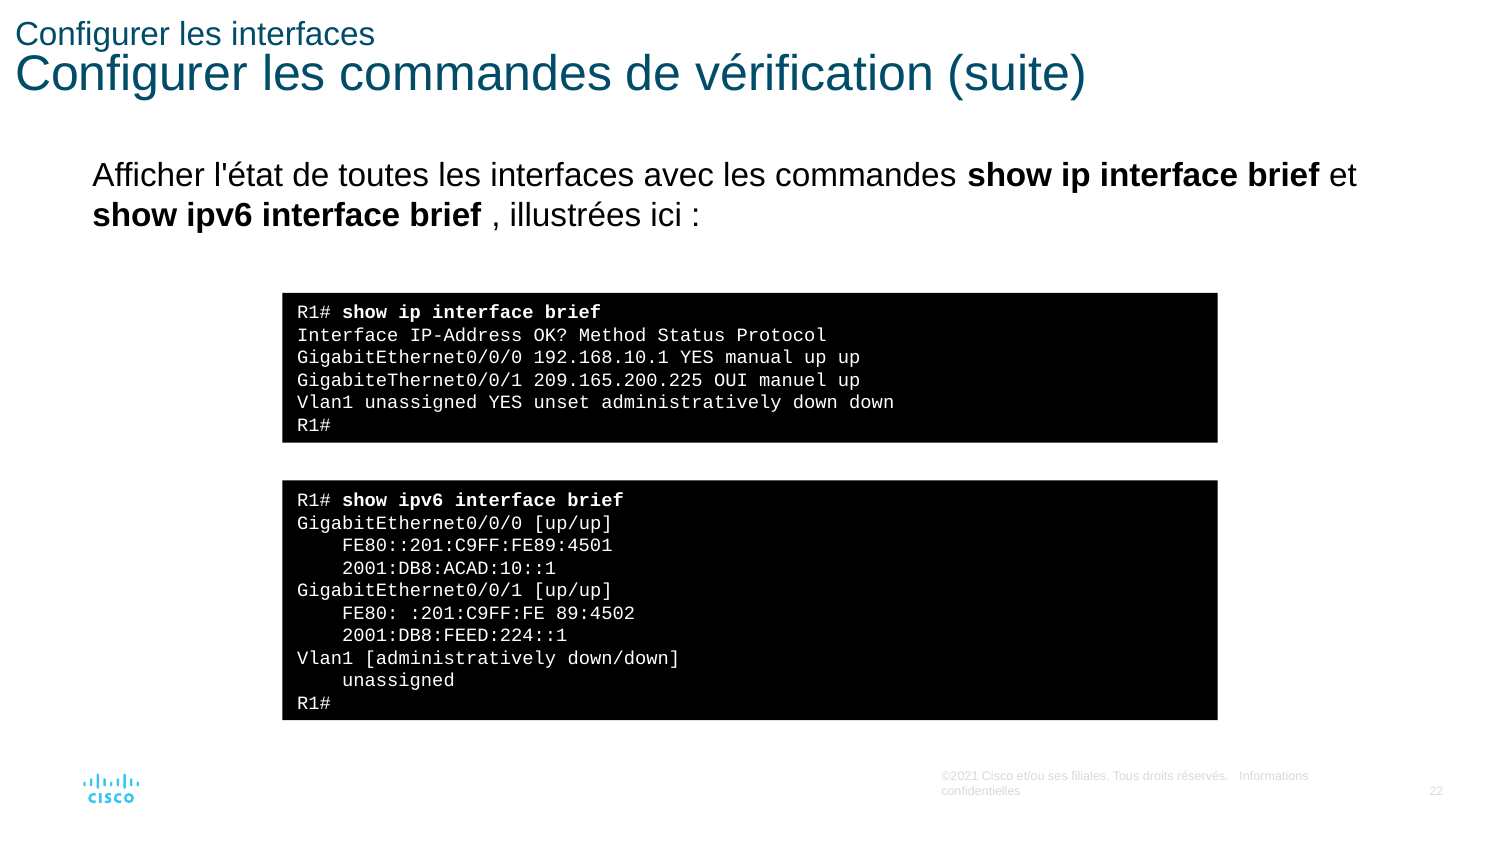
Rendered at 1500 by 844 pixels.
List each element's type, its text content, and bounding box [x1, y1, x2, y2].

text_box R1# show ipv6 interface brief GigabitEthernet0/0/0 [up/up] FE80::201:C9FF:FE89:4501 2001:DB8:ACAD:10::1 GigabitEthernet0/0/1 [up/up] FE80: :201:C9FF:FE 89:4502 2001:DB8:FEED:224::1 Vlan1 [administratively down/down] unassigned R1# [282, 480, 1218, 721]
title Configurer les interfaces Configurer les commandes de vérification (suite) [0, 0, 1369, 121]
text_box Afficher l'état de toutes les interfaces avec les commandes show ip interface brief et show ipv6 interface brief , illustrées ici : [77, 146, 1406, 241]
text_box R1# show ip interface brief Interface IP-Address OK? Method Status Protocol GigabitEthernet0/0/0 192.168.10.1 YES manual up up GigabiteThernet0/0/1 209.165.200.225 OUI manuel up Vlan1 unassigned YES unset administratively down down R1# [282, 292, 1218, 443]
